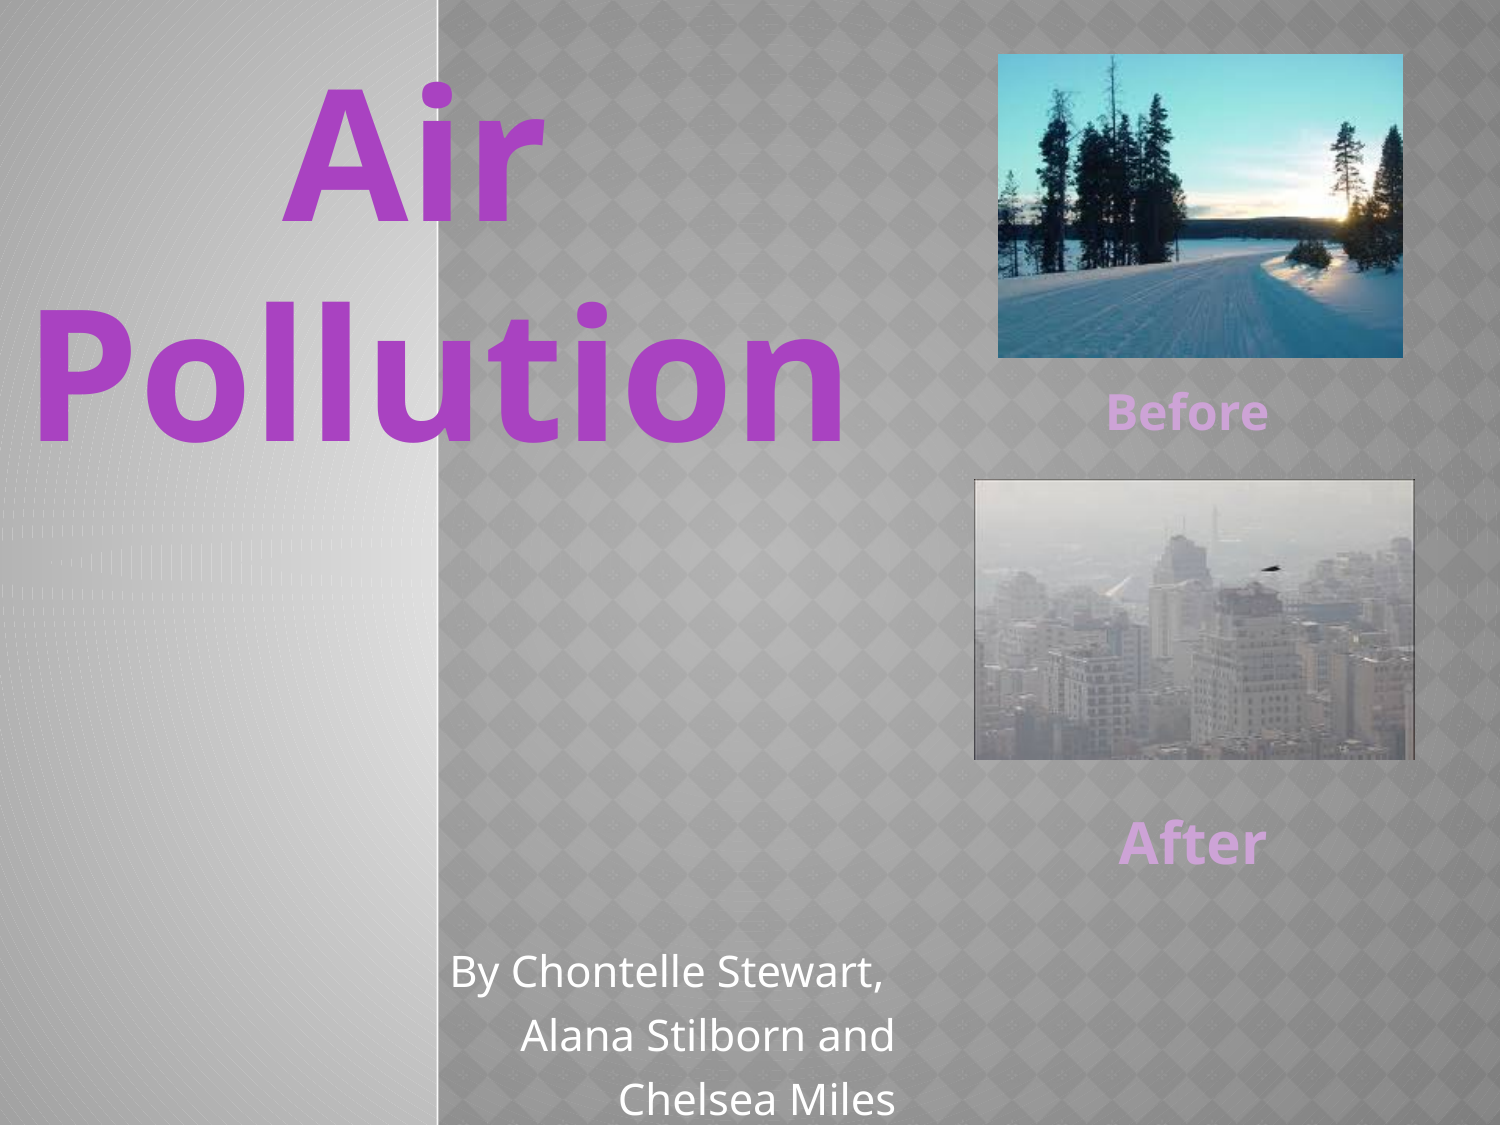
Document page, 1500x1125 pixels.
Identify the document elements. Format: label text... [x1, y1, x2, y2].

text_box Air Pollution [9, 30, 870, 486]
picture [997, 54, 1404, 359]
text_box After [1068, 798, 1317, 884]
picture [973, 479, 1416, 760]
text_box Before [1068, 373, 1306, 449]
subtitle By Chontelle Stewart, Alana Stilborn and Chelsea Miles [64, 944, 904, 1125]
